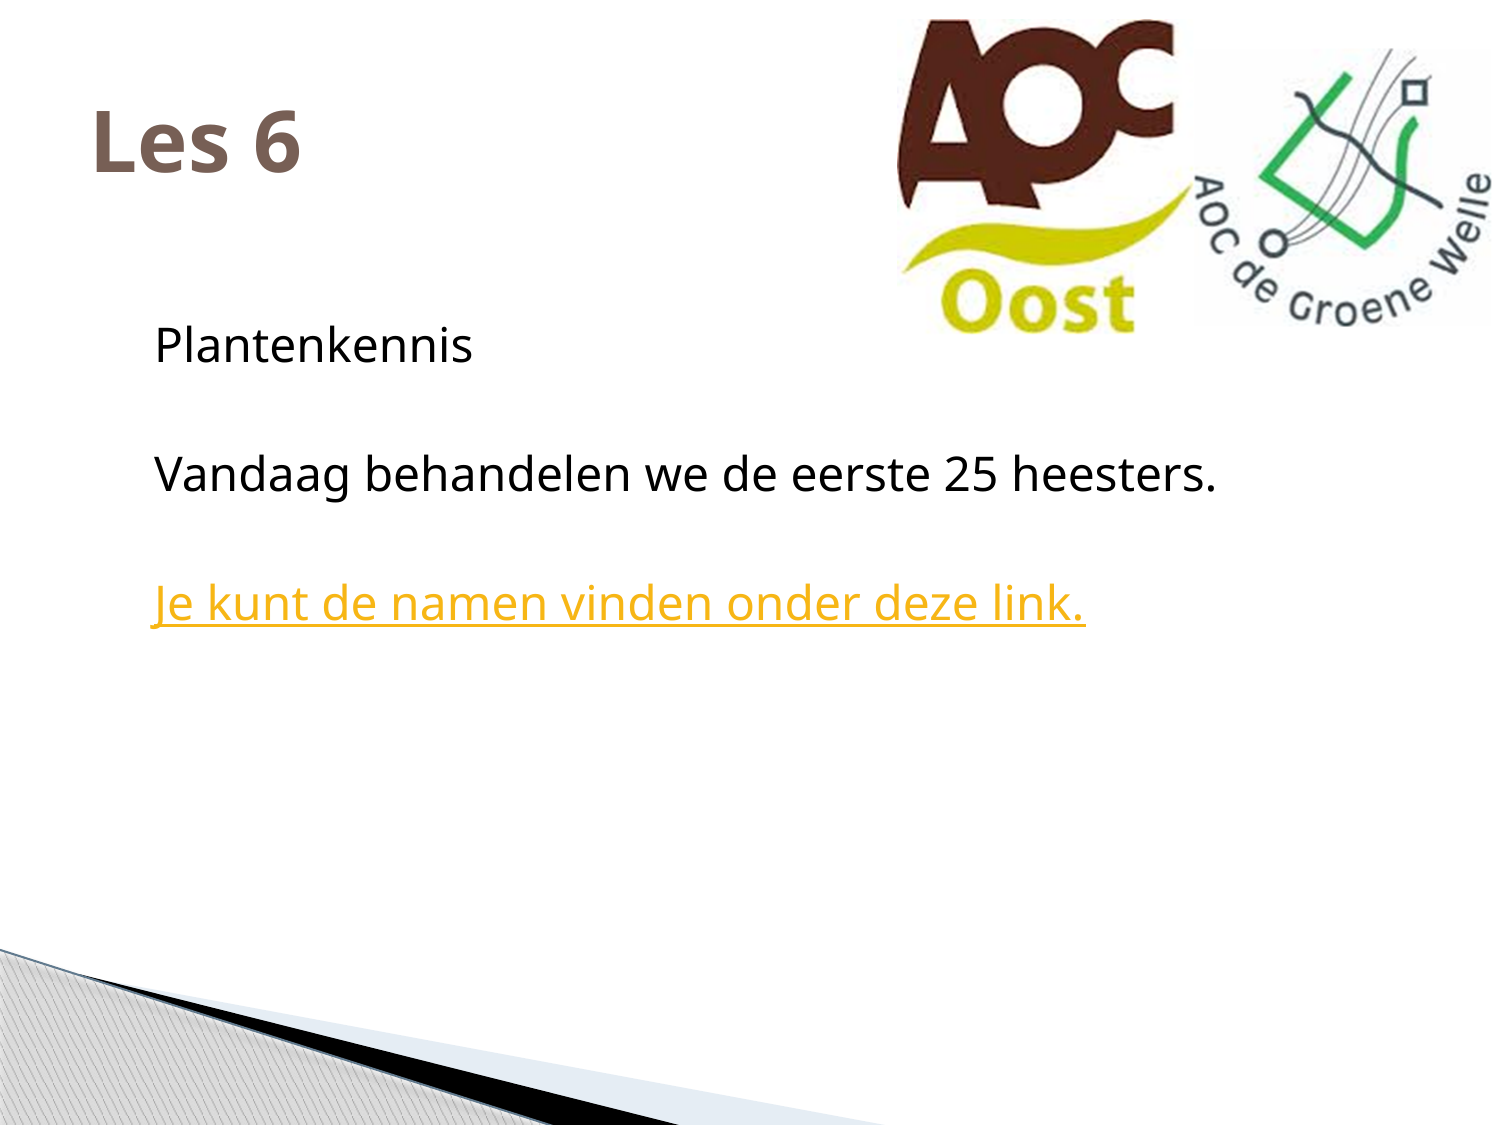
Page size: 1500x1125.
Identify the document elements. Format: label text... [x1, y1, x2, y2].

picture [897, 18, 1500, 357]
list Plantenkennis Vandaag behandelen we de eerste 25 heesters. Je kunt de namen vinden onder deze link. [75, 243, 1425, 986]
title Les 6 [75, 45, 891, 233]
